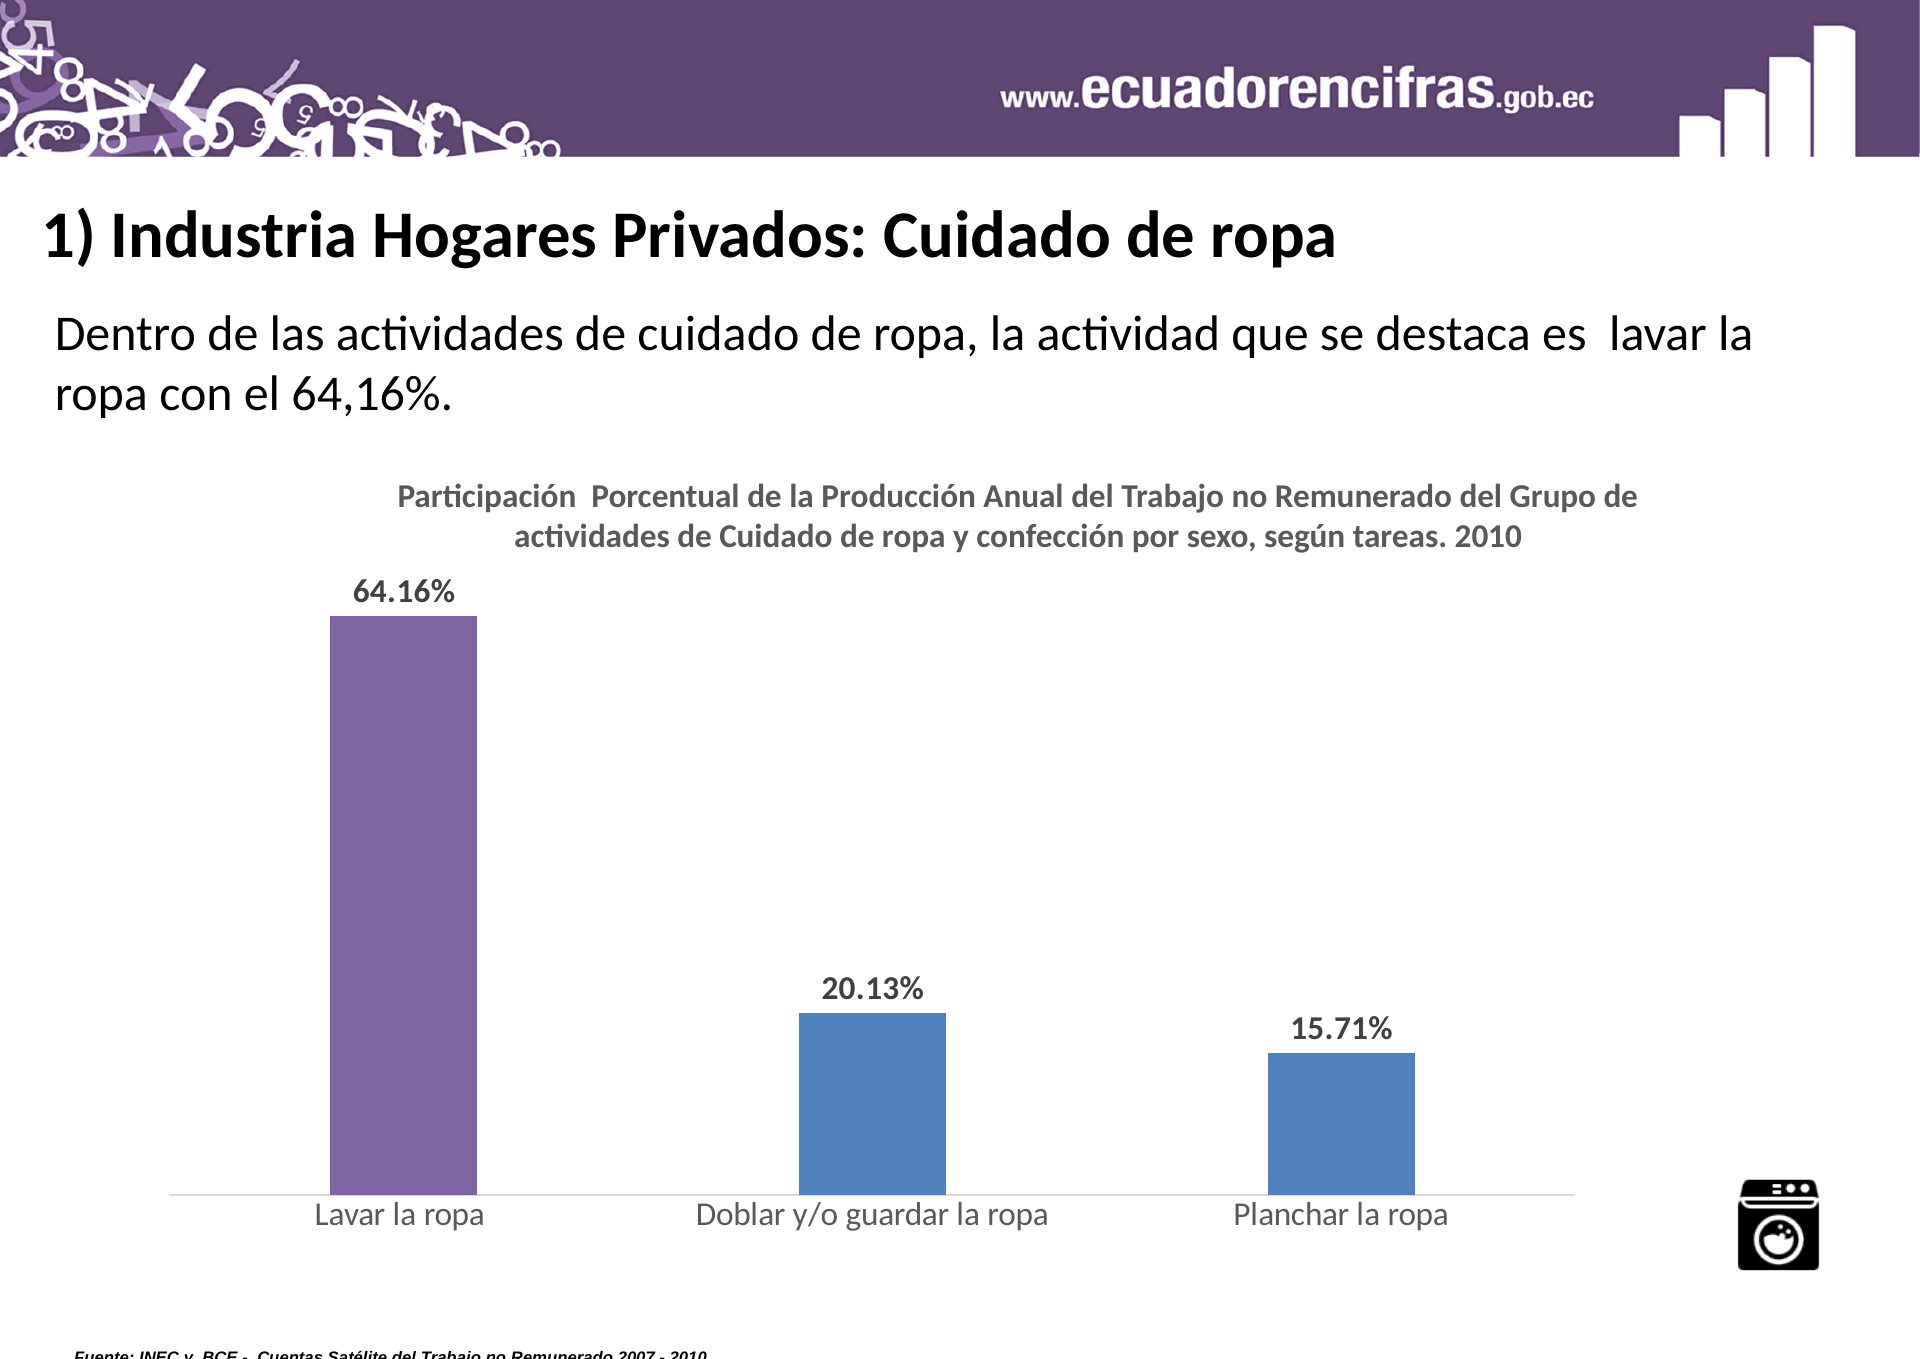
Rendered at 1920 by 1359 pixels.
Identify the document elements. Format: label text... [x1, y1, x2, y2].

table_header Fuente: INEC y BCE -. Cuentas Satélite del Trabajo no Remunerado 2007 - 2010 [74, 1336, 1350, 1359]
chart [139, 548, 1606, 1248]
text_box Dentro de las actividades de cuidado de ropa, la actividad que se destaca es lavar la ropa con el 64,16%. [40, 292, 1829, 428]
text_box 1) Industria Hogares Privados: Cuidado de ropa [26, 183, 1645, 278]
picture [0, 0, 1920, 1359]
text_box Participación Porcentual de la Producción Anual del Trabajo no Remunerado del Grupo de actividades de Cuidado de ropa y confección por sexo, según tareas. 2010 [333, 466, 1704, 562]
